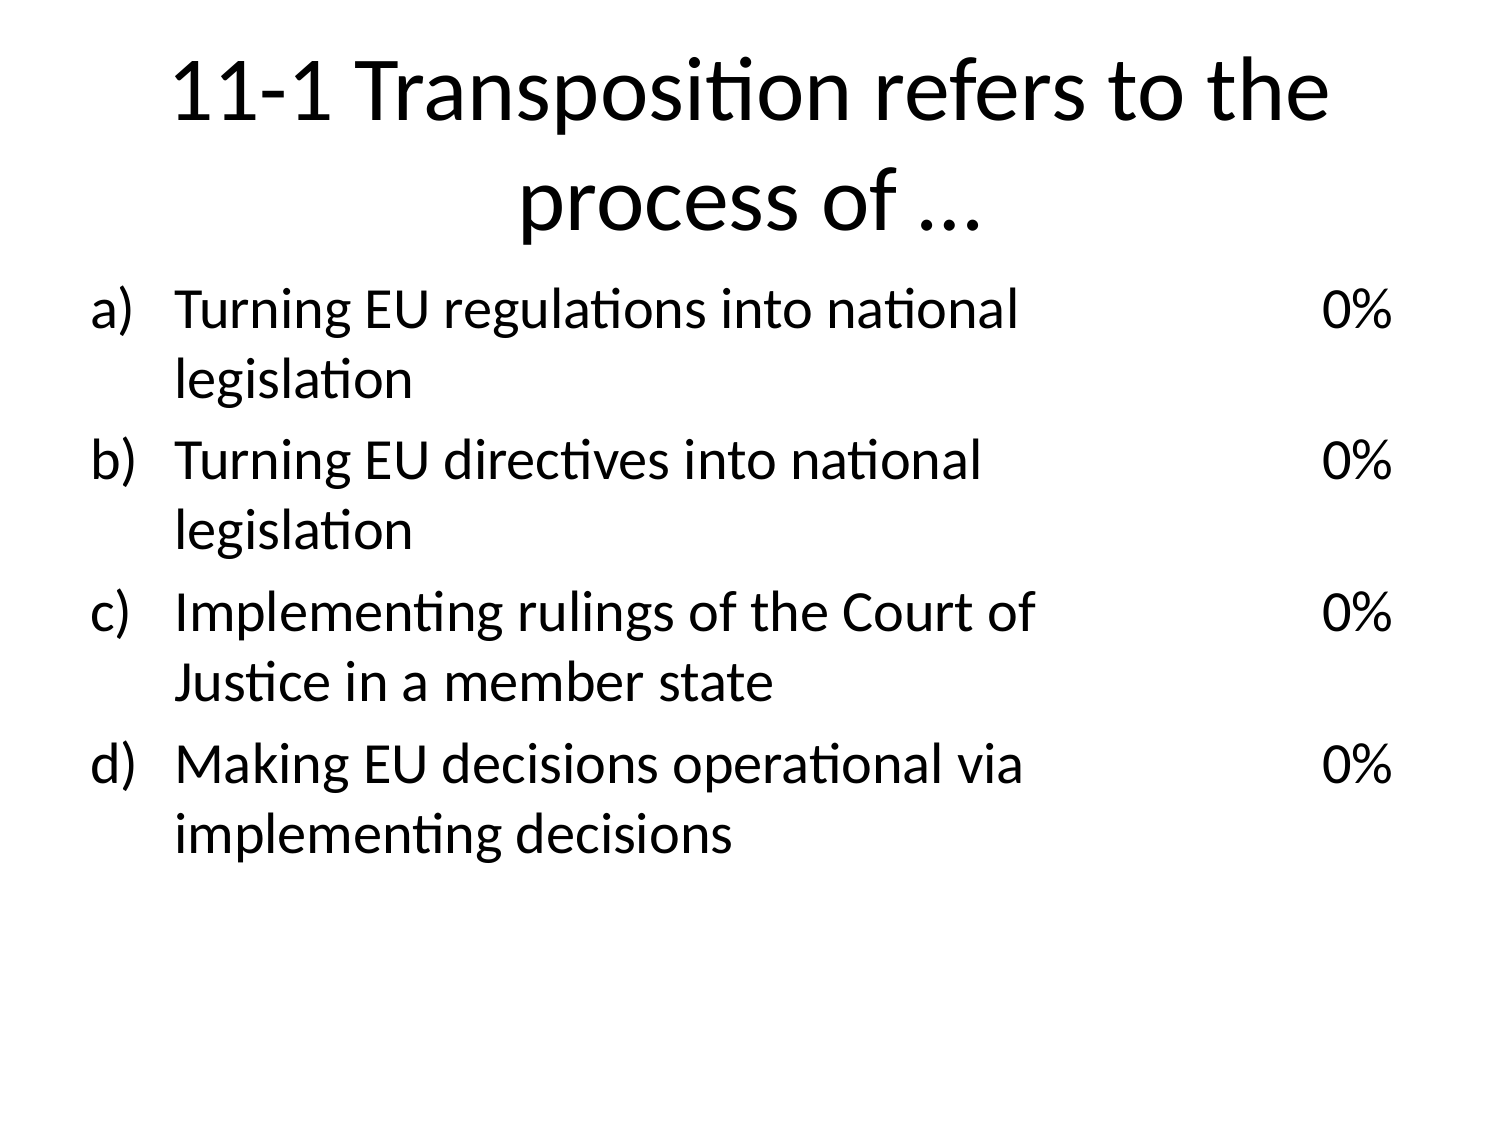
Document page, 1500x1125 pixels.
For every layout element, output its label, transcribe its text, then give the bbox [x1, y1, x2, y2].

list 0% 0% 0% 0% [1124, 262, 1409, 1006]
list Turning EU regulations into national legislation Turning EU directives into national legislation Implementing rulings of the Court of Justice in a member state Making EU decisions operational via implementing decisions [74, 262, 1117, 886]
title 11-1 Transposition refers to the process of … [74, 21, 1426, 257]
